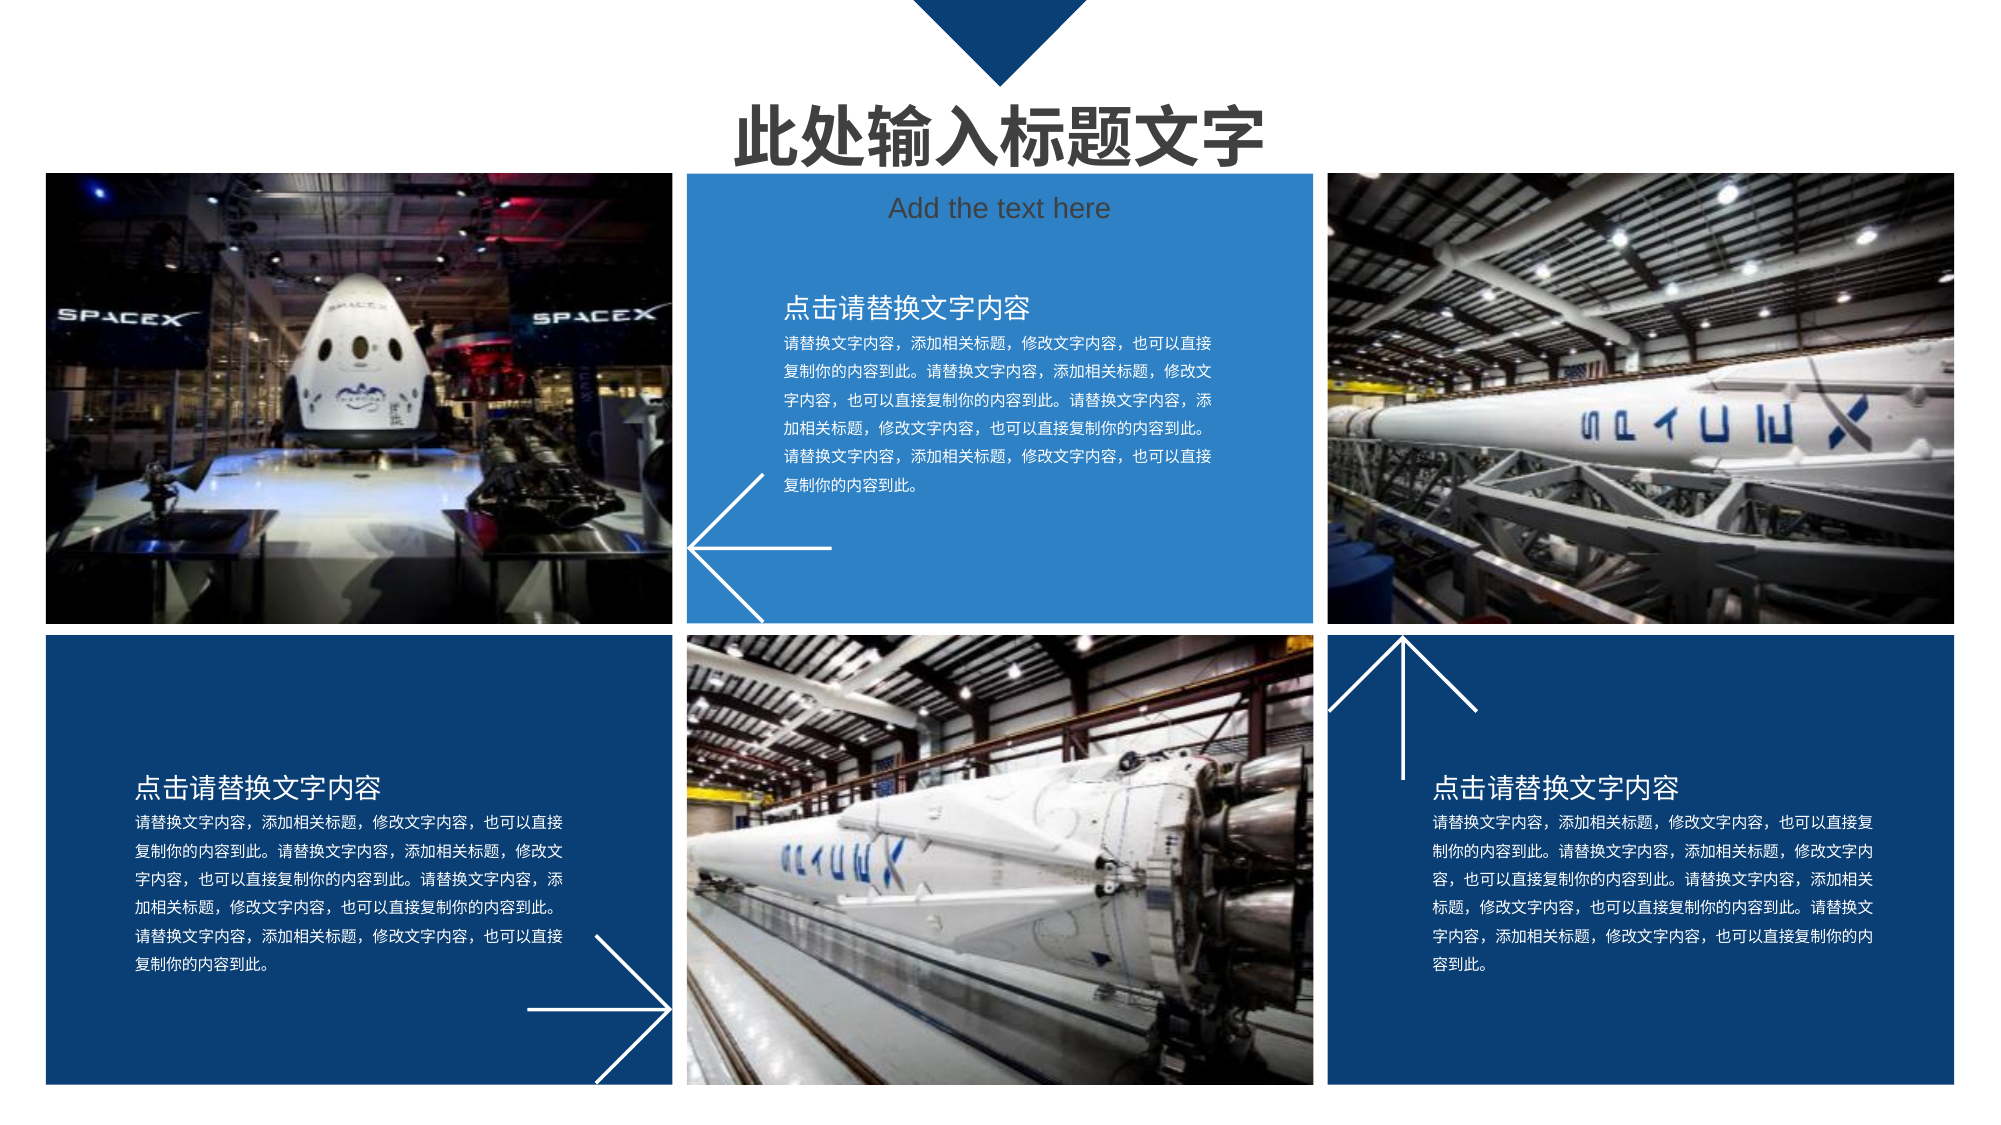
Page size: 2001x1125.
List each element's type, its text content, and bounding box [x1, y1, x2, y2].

text_box 点击请替换文字内容 请替换文字内容，添加相关标题，修改文字内容，也可以直接复制你的内容到此。请替换文字内容，添加相关标题，修改文字内容，也可以直接复制你的内容到此。请替换文字内容，添加相关标题，修改文字内容，也可以直接复制你的内容到此。请替换文字内容，添加相关标题，修改文字内容，也可以直接复制你的内容到此。 [134, 753, 564, 975]
text_box [526, 932, 674, 1087]
picture [1327, 173, 1955, 624]
text_box [685, 471, 833, 625]
text_box 点击请替换文字内容 请替换文字内容，添加相关标题，修改文字内容，也可以直接复制你的内容到此。请替换文字内容，添加相关标题，修改文字内容，也可以直接复制你的内容到此。请替换文字内容，添加相关标题，修改文字内容，也可以直接复制你的内容到此。请替换文字内容，添加相关标题，修改文字内容，也可以直接复制你的内容到此。 [1432, 753, 1874, 975]
text_box 点击请替换文字内容 请替换文字内容，添加相关标题，修改文字内容，也可以直接复制你的内容到此。请替换文字内容，添加相关标题，修改文字内容，也可以直接复制你的内容到此。请替换文字内容，添加相关标题，修改文字内容，也可以直接复制你的内容到此。请替换文字内容，添加相关标题，修改文字内容，也可以直接复制你的内容到此。 [783, 274, 1212, 495]
text_box Add the text here [673, 186, 1327, 233]
picture [45, 173, 673, 624]
text_box 此处输入标题文字 [403, 96, 1597, 183]
text_box [686, 233, 1314, 624]
text_box [45, 634, 673, 1086]
text_box [1326, 633, 1480, 781]
text_box [1327, 634, 1955, 1086]
picture [686, 635, 1314, 1085]
